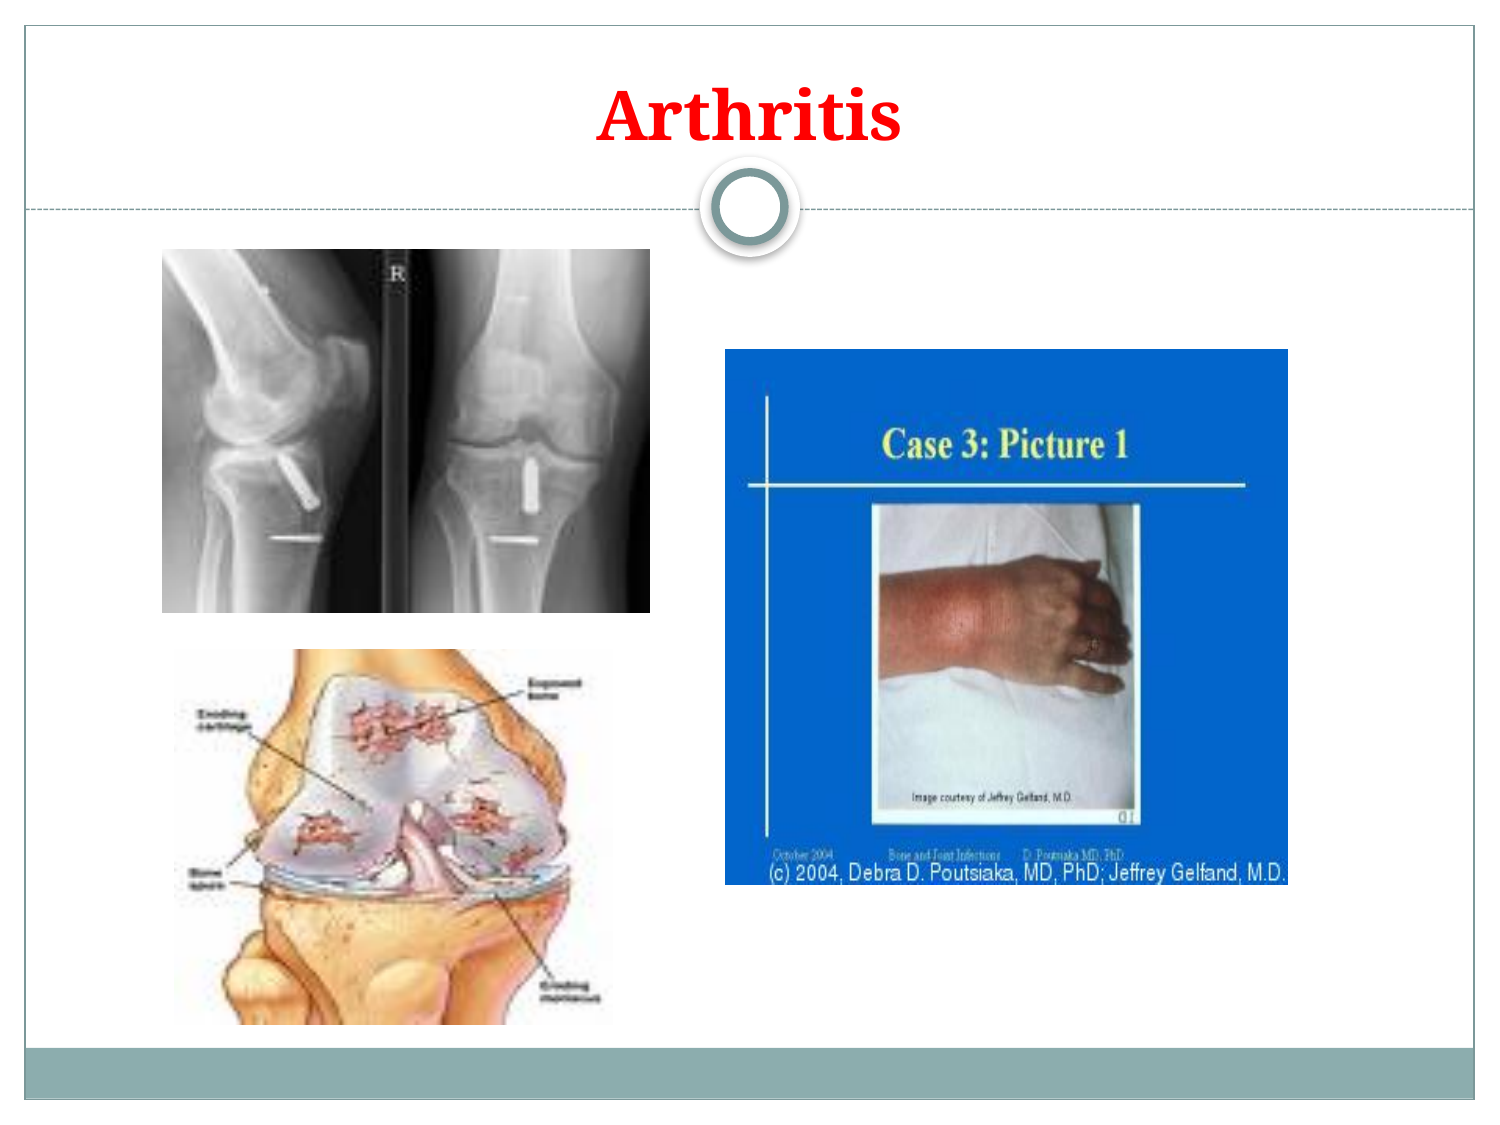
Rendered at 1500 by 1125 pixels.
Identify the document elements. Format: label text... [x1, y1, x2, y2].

picture [162, 249, 651, 613]
picture [174, 649, 613, 1026]
title Arthritis [49, 37, 1450, 162]
picture [724, 349, 1288, 885]
